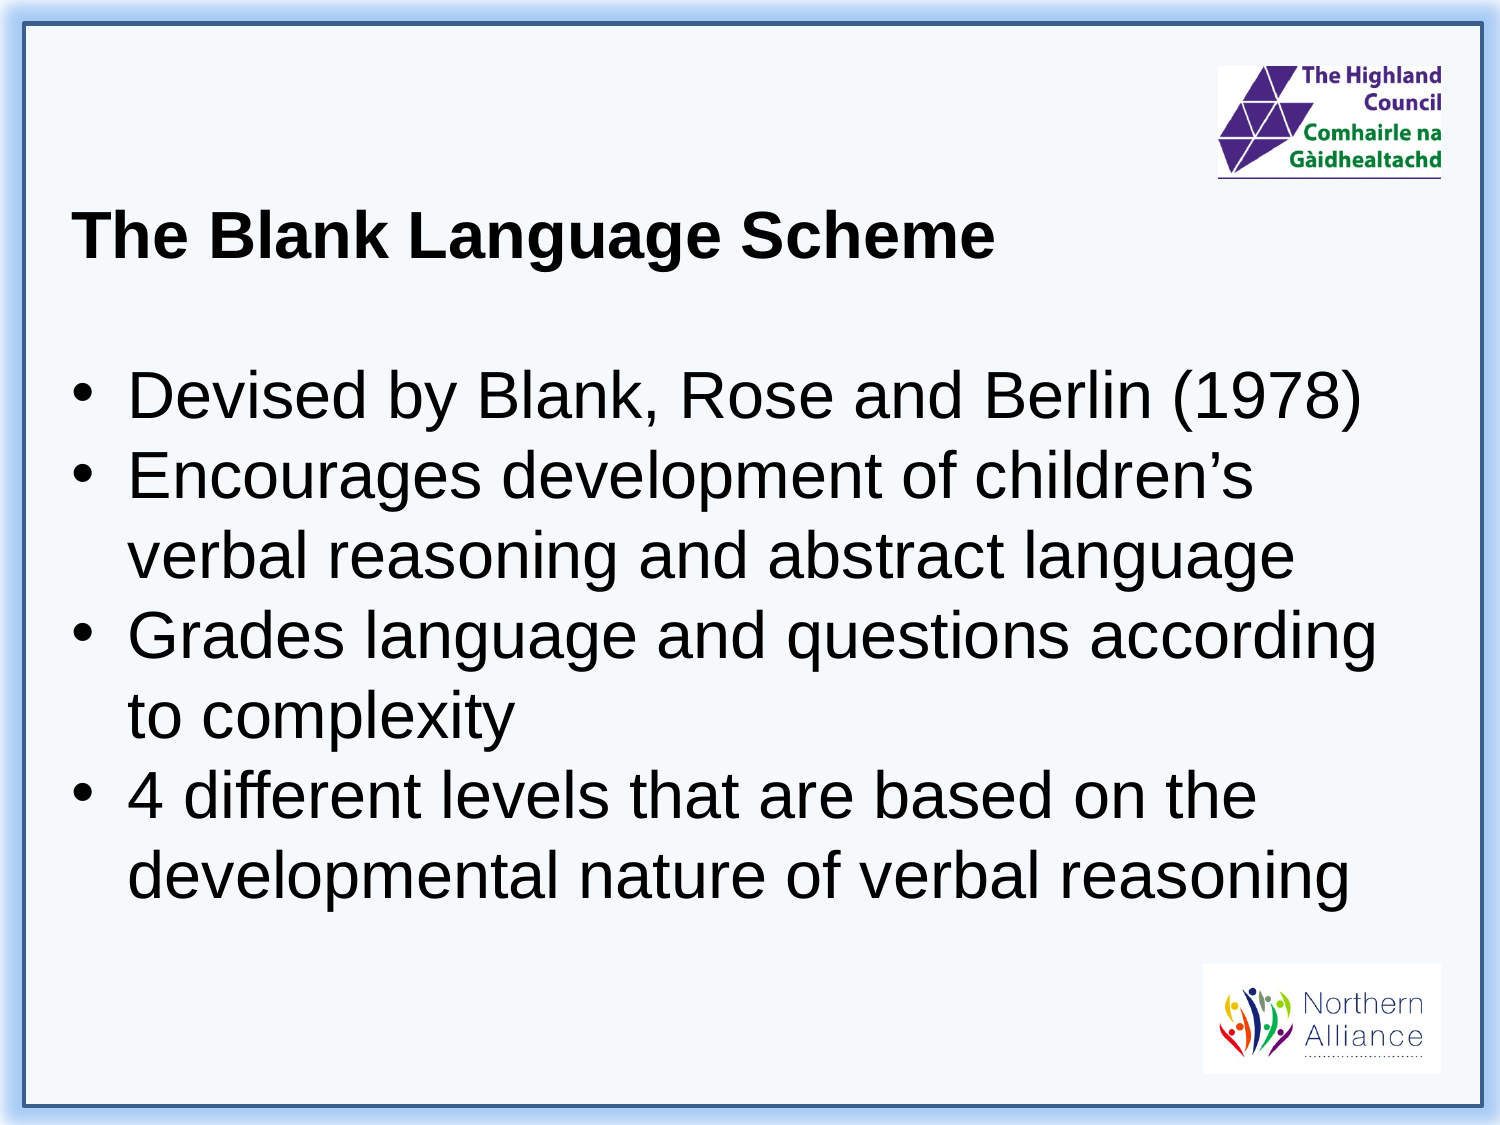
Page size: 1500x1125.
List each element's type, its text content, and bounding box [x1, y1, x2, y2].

picture [1218, 66, 1441, 179]
text_box The Blank Language Scheme Devised by Blank, Rose and Berlin (1978) Encourages development of children’s verbal reasoning and abstract language Grades language and questions according to complexity 4 different levels that are based on the developmental nature of verbal reasoning [56, 139, 1441, 919]
text_box [22, 21, 1484, 1108]
picture [1203, 963, 1441, 1075]
